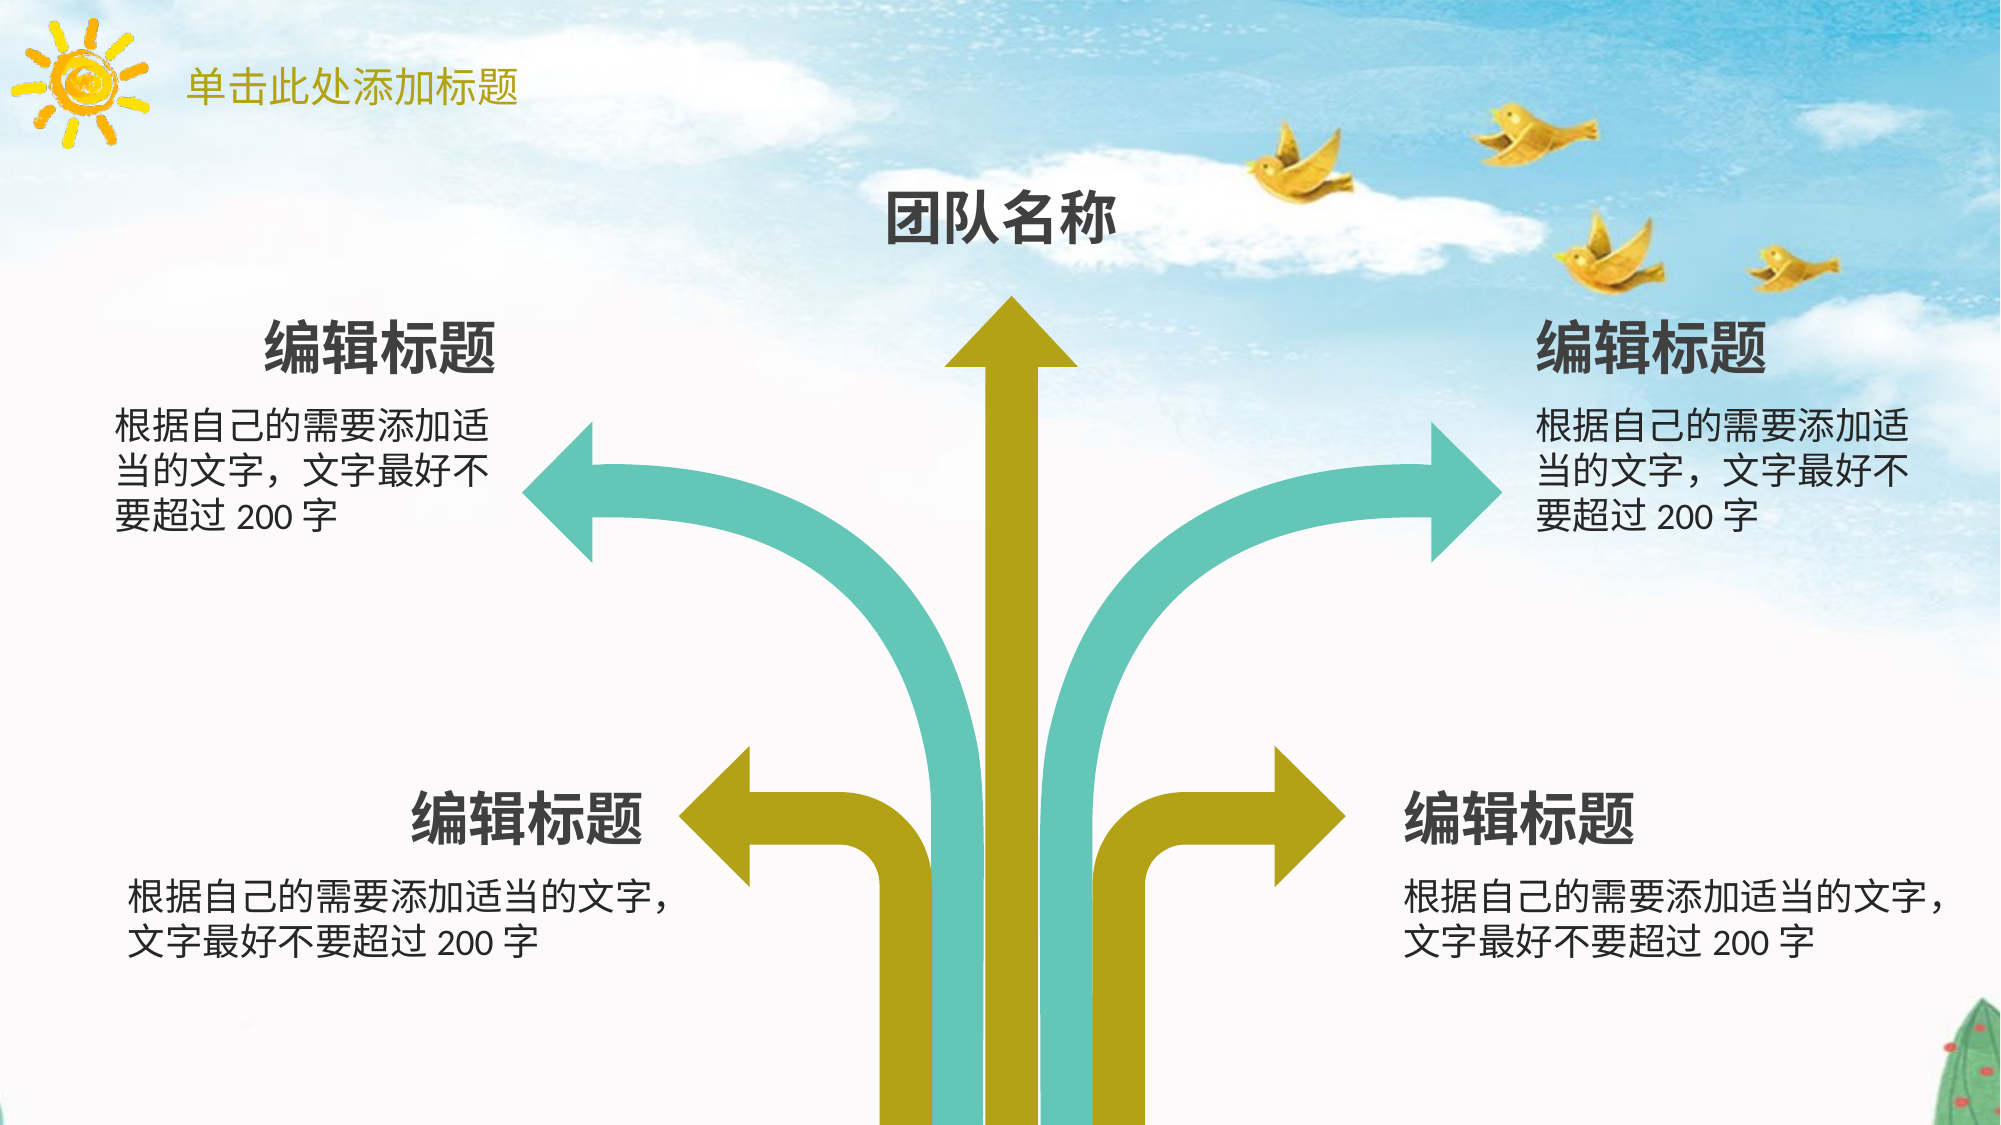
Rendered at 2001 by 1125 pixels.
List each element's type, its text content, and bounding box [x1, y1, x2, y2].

text_box 编辑标题 [248, 303, 532, 389]
text_box [1092, 745, 1346, 1125]
text_box 根据自己的需要添加适当的文字，文字最好不要超过200字 [112, 865, 679, 971]
text_box 根据自己的需要添加适当的文字，文字最好不要超过200字 [99, 394, 524, 545]
text_box [524, 421, 984, 1125]
text_box 根据自己的需要添加适当的文字，文字最好不要超过200字 [1520, 394, 1945, 545]
text_box 单击此处添加标题 [170, 53, 545, 119]
text_box [1039, 421, 1503, 1125]
picture [0, 0, 2001, 1125]
text_box 编辑标题 [395, 774, 679, 860]
text_box 编辑标题 [1520, 303, 1804, 389]
text_box [679, 745, 933, 1125]
text_box 团队名称 [869, 173, 1153, 259]
text_box 根据自己的需要添加适当的文字，文字最好不要超过200字 [1388, 865, 1955, 971]
text_box 编辑标题 [1388, 774, 1672, 860]
text_box [944, 295, 1079, 1125]
